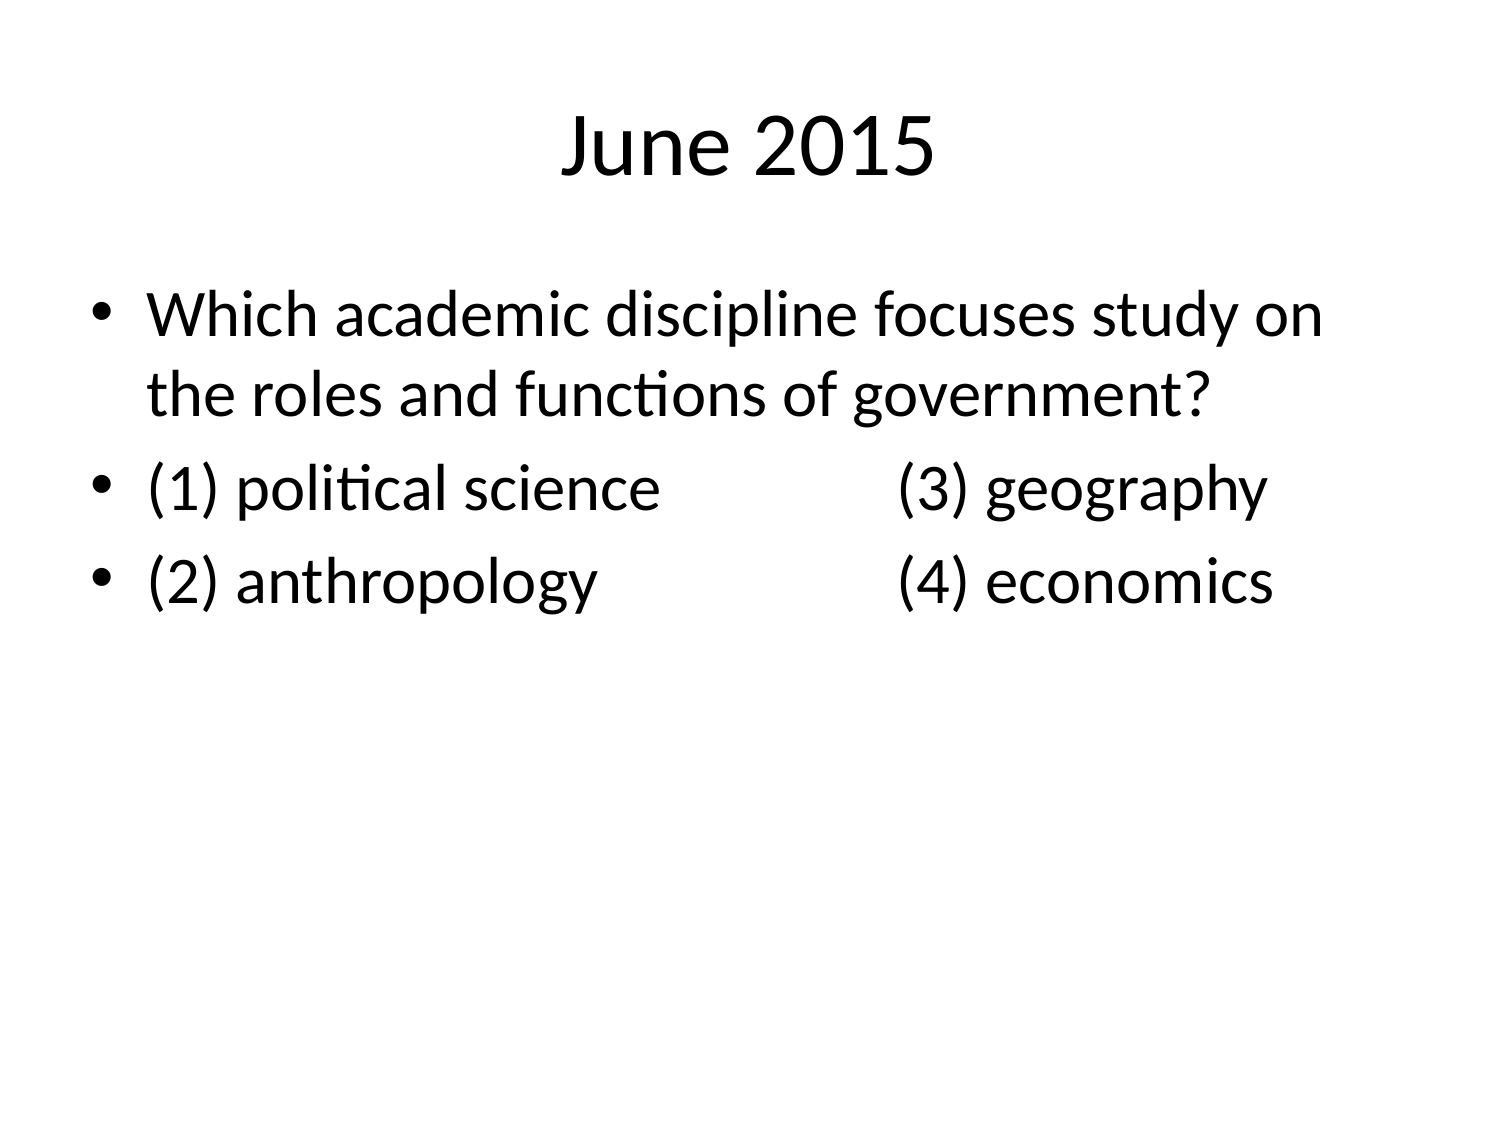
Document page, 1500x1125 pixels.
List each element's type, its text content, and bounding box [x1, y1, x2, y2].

list Which academic discipline focuses study on the roles and functions of government? (1) political science (3) geography (2) anthropology (4) economics [75, 262, 1425, 1005]
title June 2015 [75, 45, 1425, 233]
